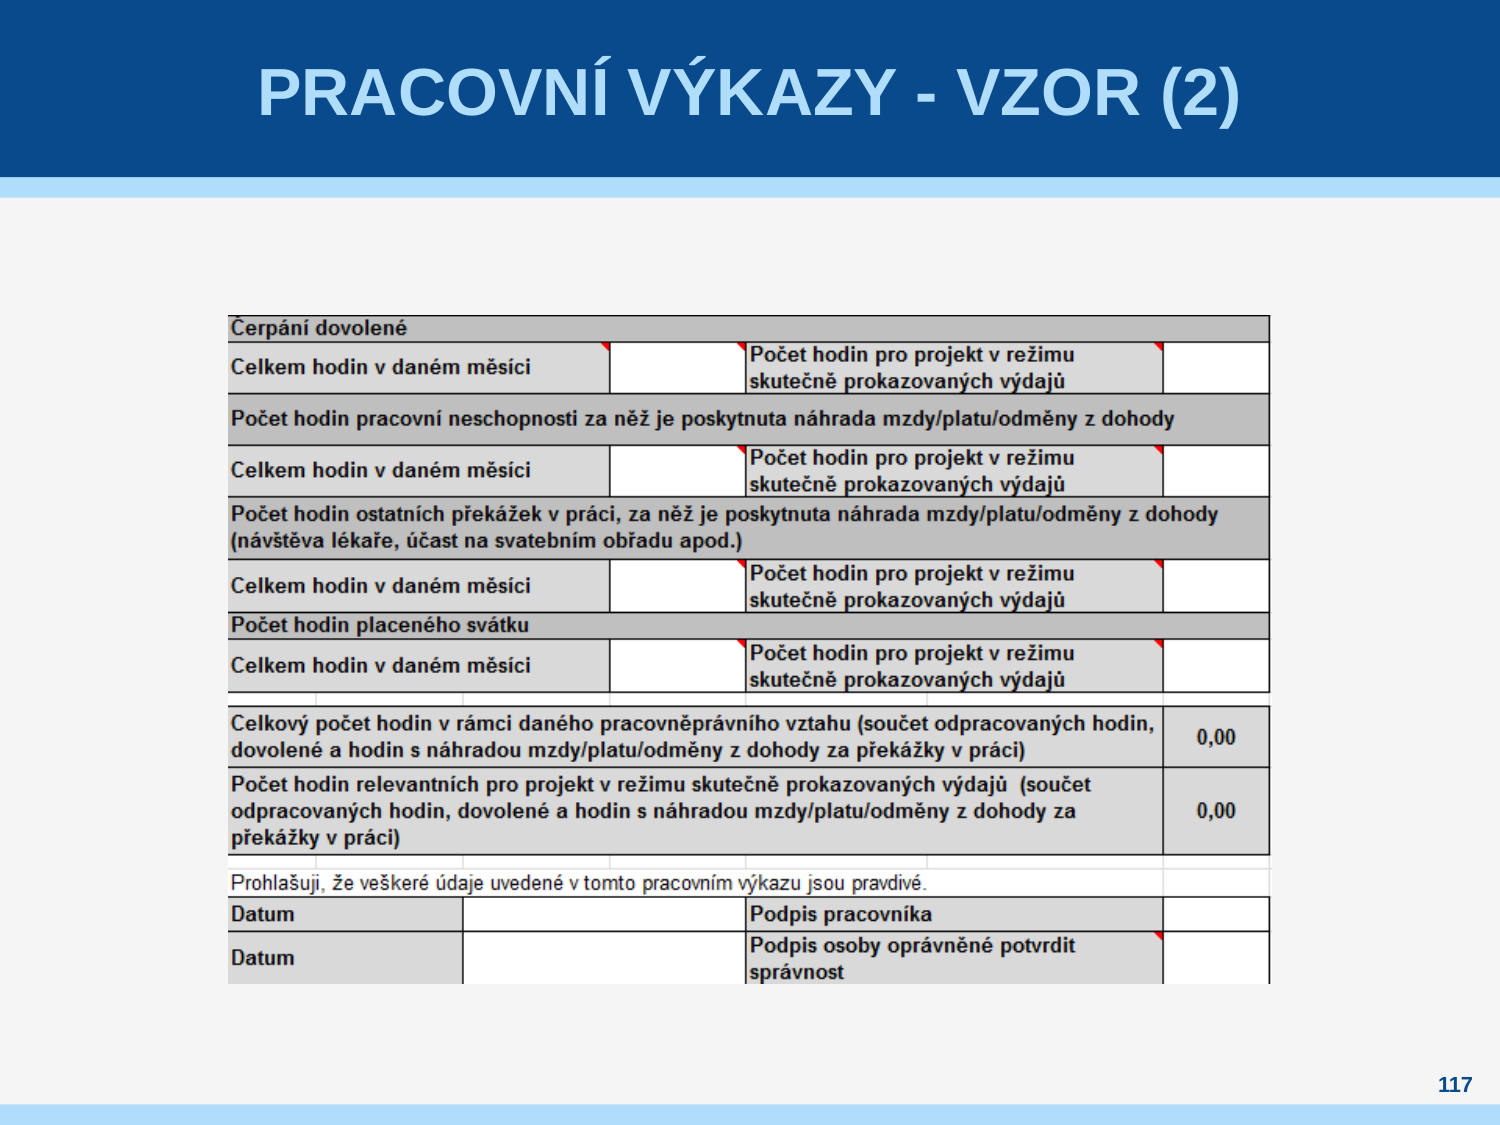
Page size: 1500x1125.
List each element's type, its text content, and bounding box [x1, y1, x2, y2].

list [227, 314, 1273, 985]
title Pracovní výkazy - vzor (2) [59, 0, 1441, 178]
slide_number 117 [1417, 1068, 1495, 1099]
